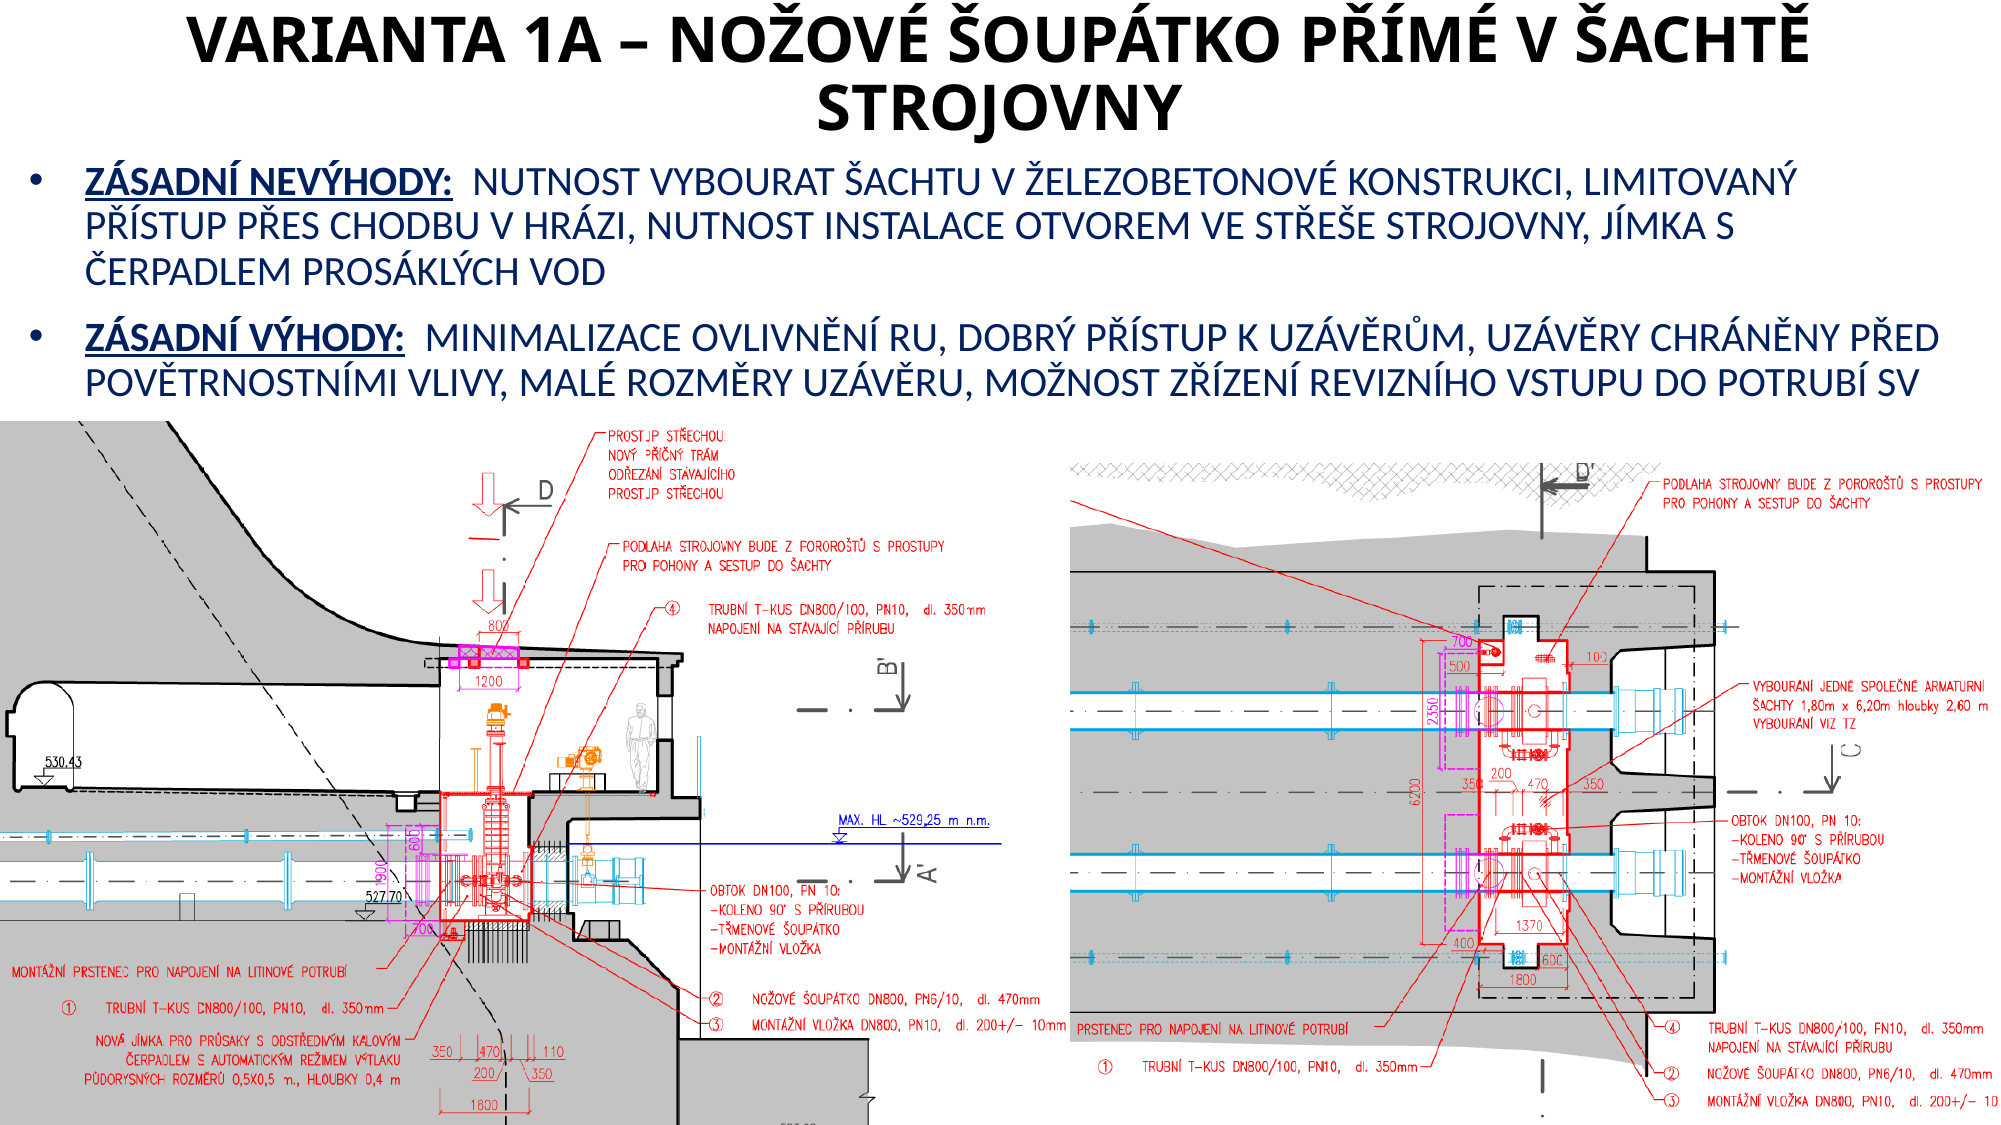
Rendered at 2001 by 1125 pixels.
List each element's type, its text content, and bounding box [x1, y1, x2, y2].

picture [0, 421, 2000, 1125]
title VARIANTA 1A – NOŽOVÉ ŠOUPÁTKO PŘÍMÉ V ŠACHTĚ STROJOVNY [0, 0, 2000, 152]
text_box ZÁSADNÍ NEVÝHODY: NUTNOST VYBOURAT ŠACHTU V ŽELEZOBETONOVÉ KONSTRUKCI, LIMITOVANÝ PŘÍSTUP PŘES CHODBU V HRÁZI, NUTNOST INSTALACE OTVOREM VE STŘEŠE STROJOVNY, JÍMKA S ČERPADLEM PROSÁKLÝCH VOD ZÁSADNÍ VÝHODY: MINIMALIZACE OVLIVNĚNÍ RU, DOBRÝ PŘÍSTUP K UZÁVĚRŮM, UZÁVĚRY CHRÁNĚNY PŘED POVĚTRNOSTNÍMI VLIVY, MALÉ ROZMĚRY UZÁVĚRU, MOŽNOST ZŘÍZENÍ REVIZNÍHO VSTUPU DO POTRUBÍ SV [13, 151, 1959, 463]
